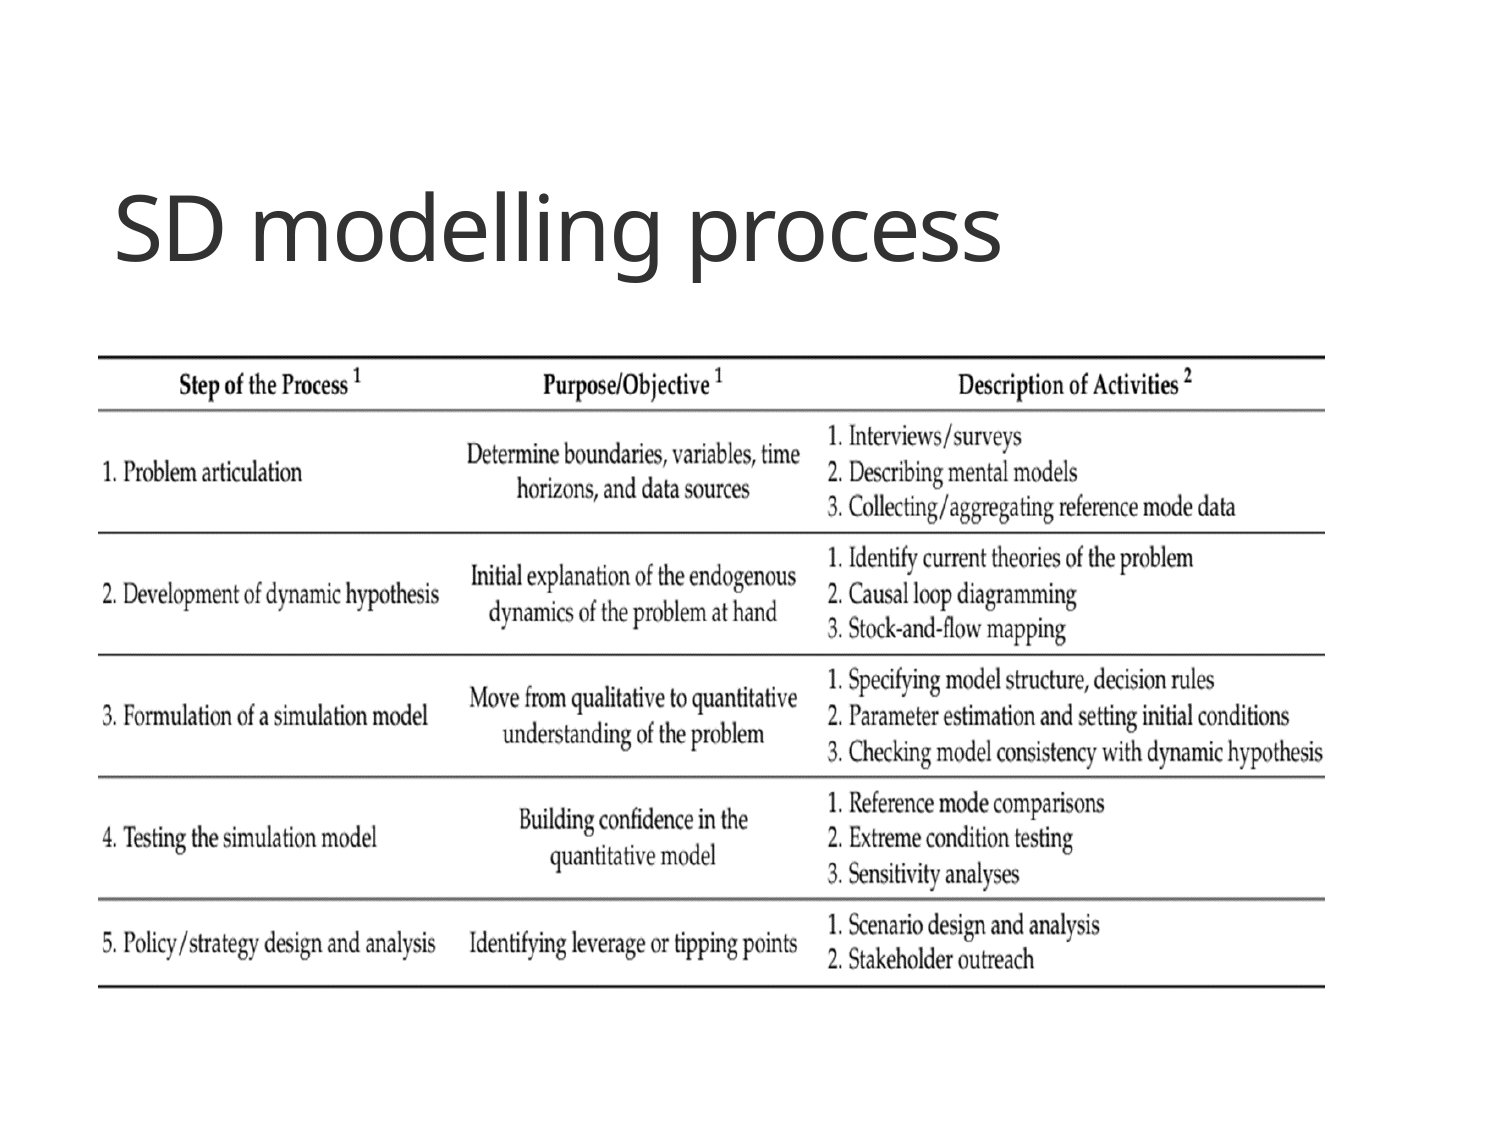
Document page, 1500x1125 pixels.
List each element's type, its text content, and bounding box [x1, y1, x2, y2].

title SD modelling process [98, 162, 1349, 313]
picture [98, 349, 1326, 992]
